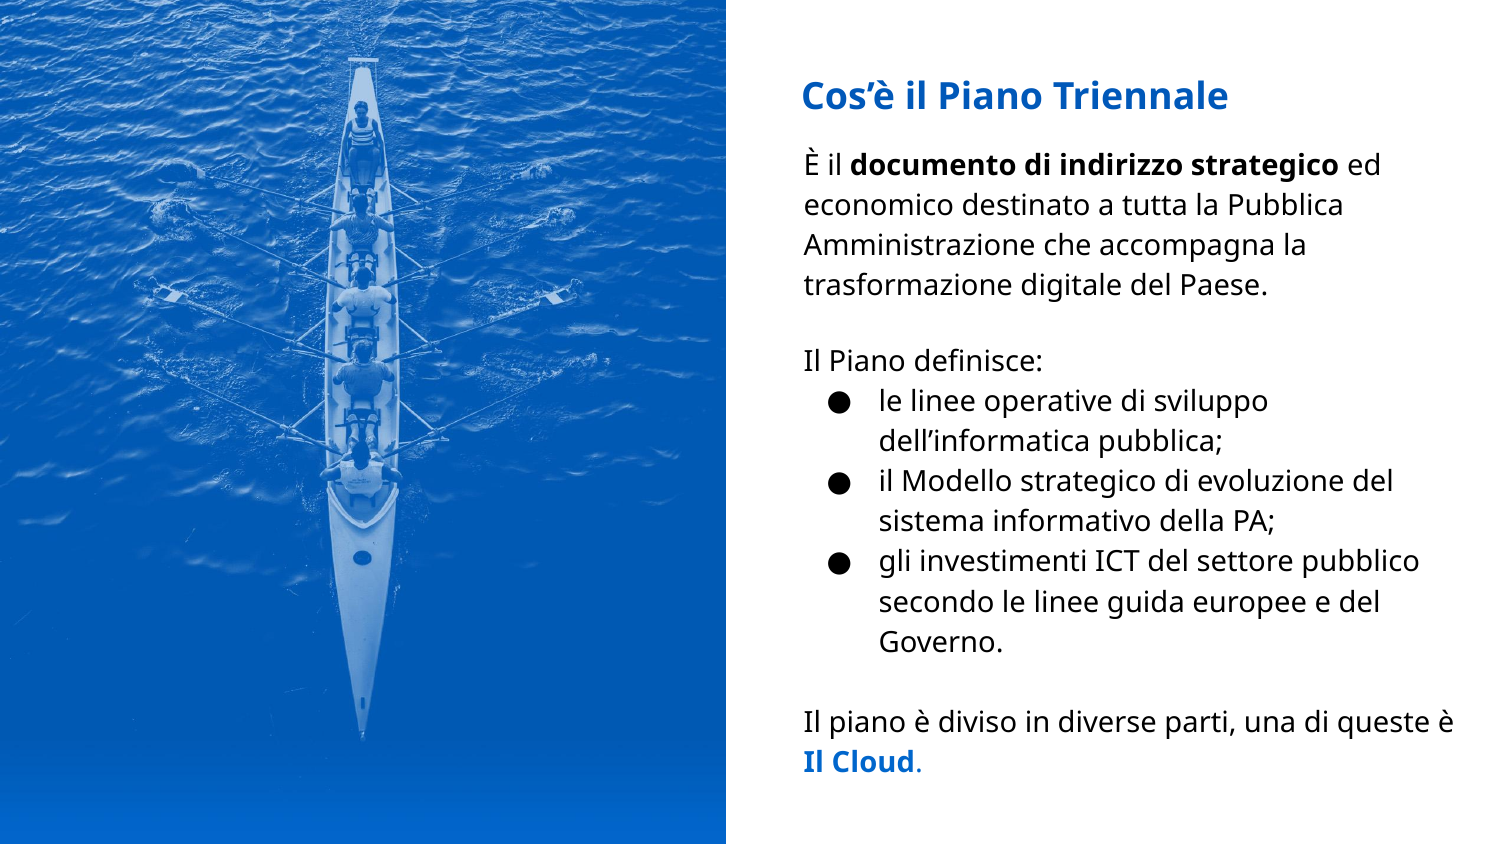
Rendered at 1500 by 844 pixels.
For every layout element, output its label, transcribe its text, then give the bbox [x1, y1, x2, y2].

text_box È il documento di indirizzo strategico ed economico destinato a tutta la Pubblica Amministrazione che accompagna la trasformazione digitale del Paese. Il Piano definisce: le linee operative di sviluppo dell’informatica pubblica; il Modello strategico di evoluzione del sistema informativo della PA; gli investimenti ICT del settore pubblico secondo le linee guida europee e del Governo. Il piano è diviso in diverse parti, una di queste è Il Cloud. [788, 113, 1476, 806]
text_box Cos’è il Piano Triennale [786, 59, 1442, 124]
picture [0, 0, 727, 844]
